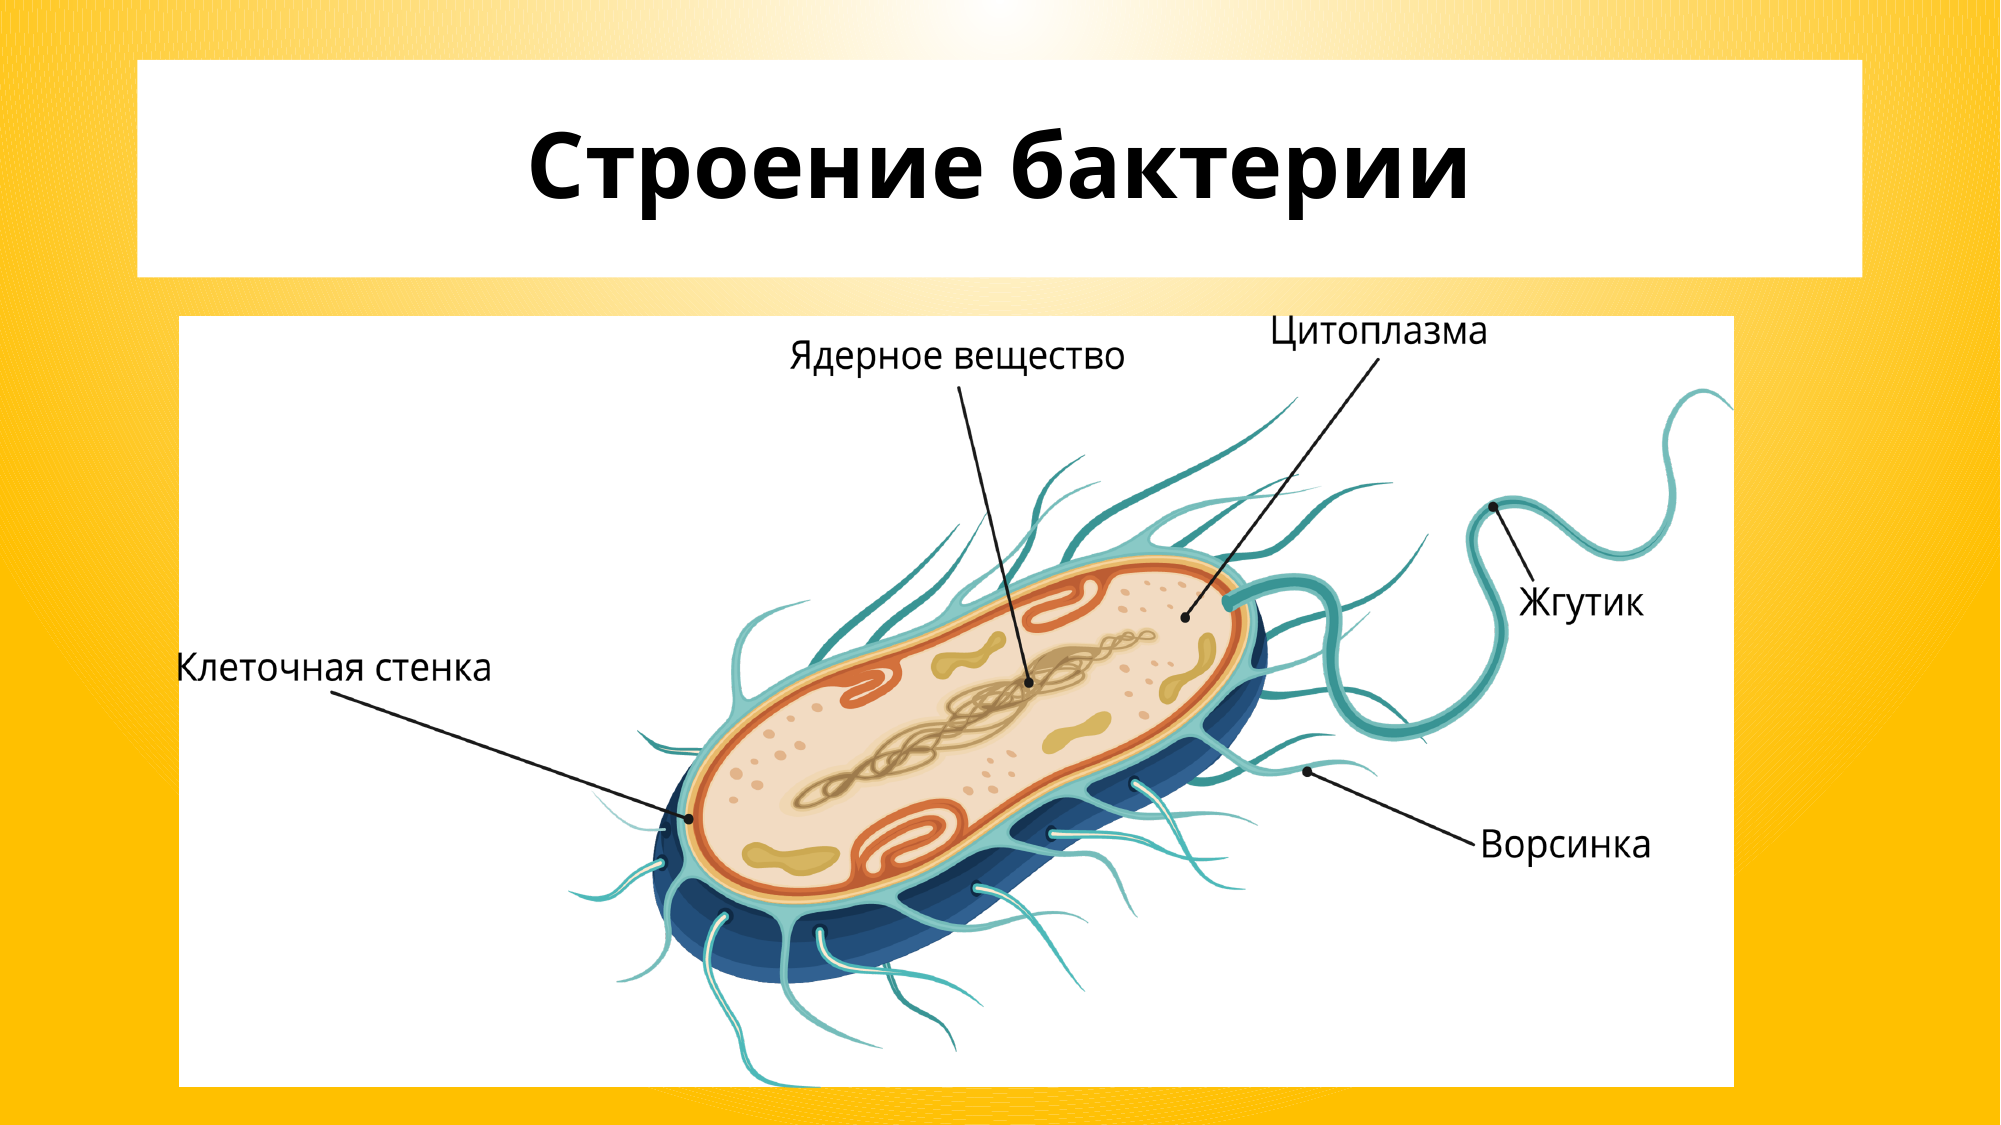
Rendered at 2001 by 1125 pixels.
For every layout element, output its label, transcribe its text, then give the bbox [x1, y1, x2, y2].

picture [178, 315, 1734, 1088]
title Строение бактерии [137, 59, 1863, 278]
